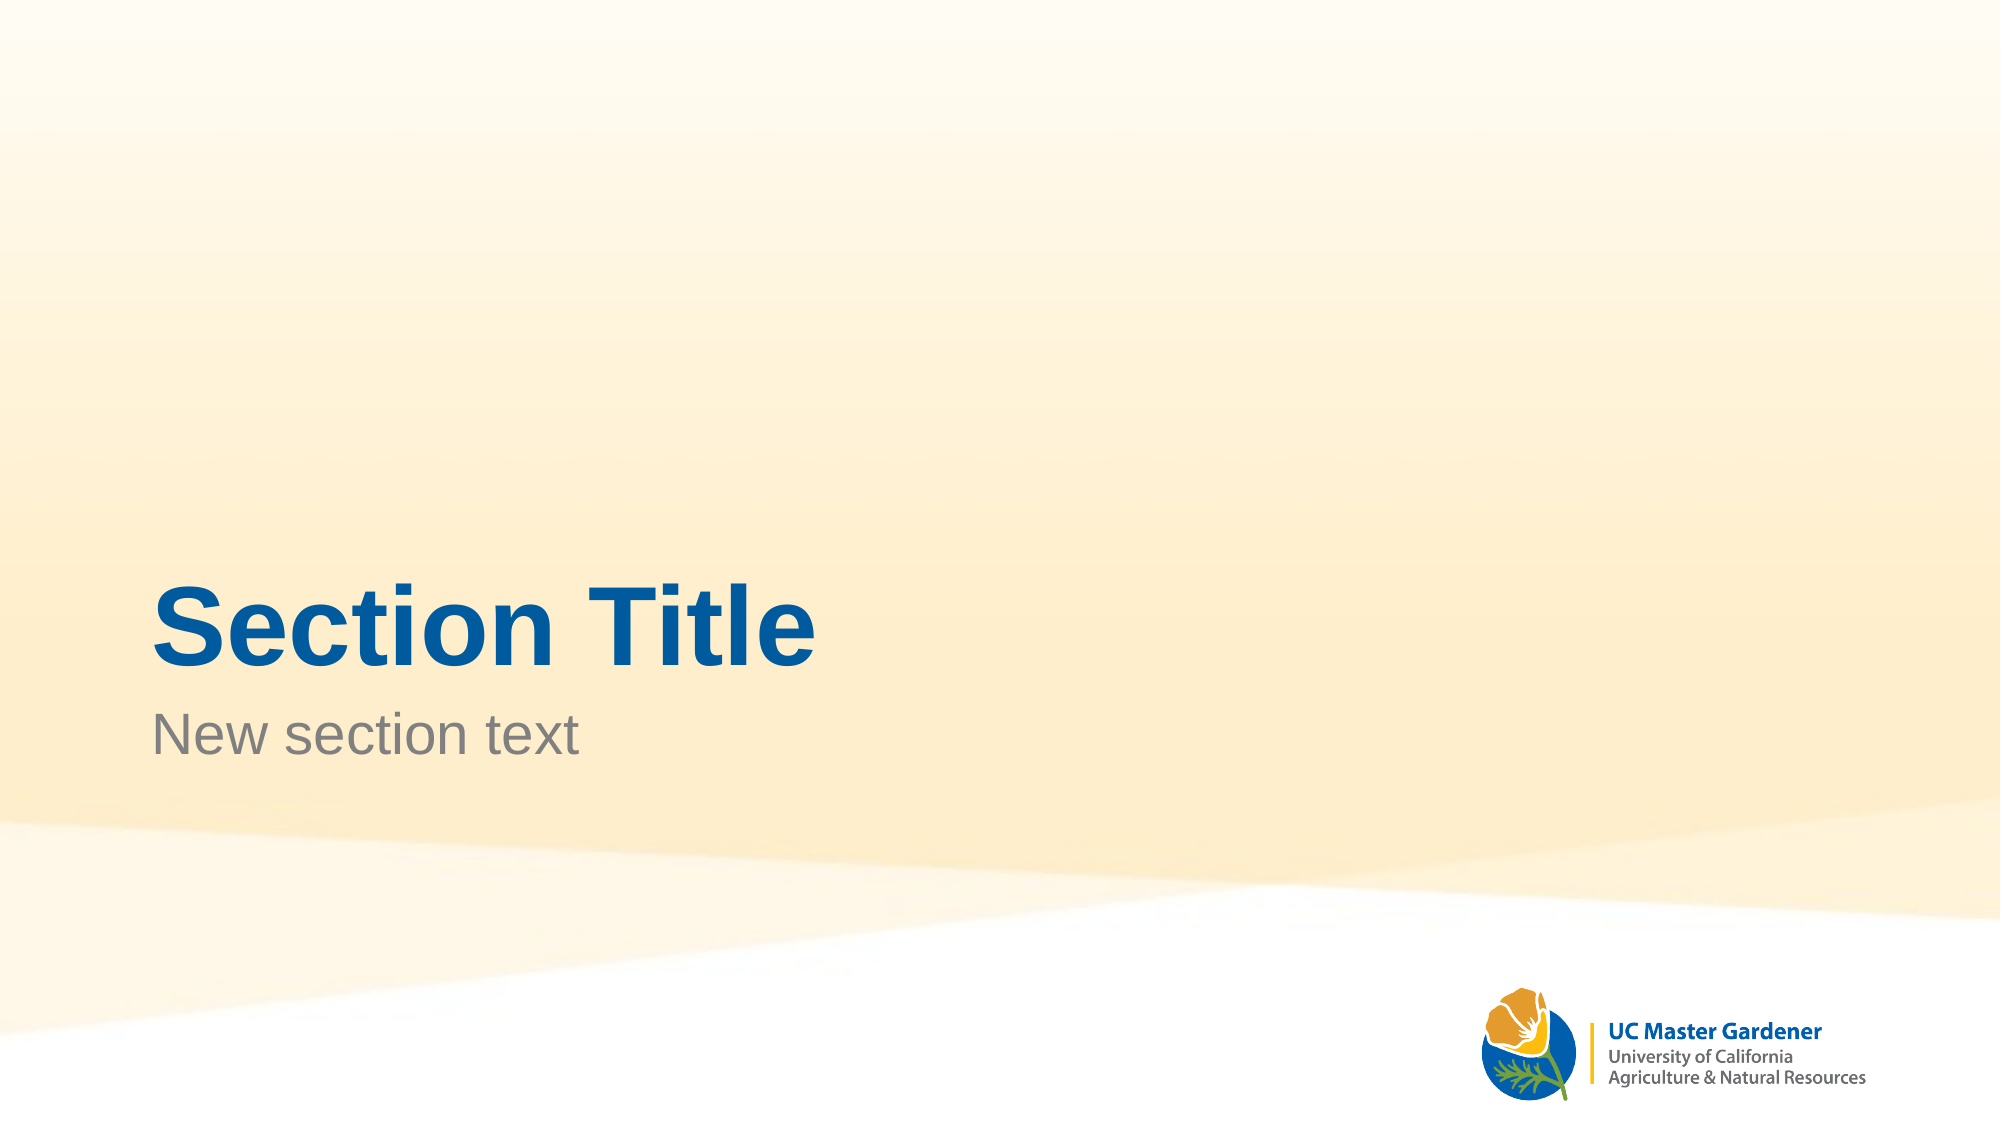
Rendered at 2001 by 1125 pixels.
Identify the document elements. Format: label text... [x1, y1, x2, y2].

picture [0, 0, 2001, 1043]
picture [1480, 987, 1868, 1102]
list New section text [136, 697, 1862, 944]
title Section Title [136, 229, 1862, 697]
